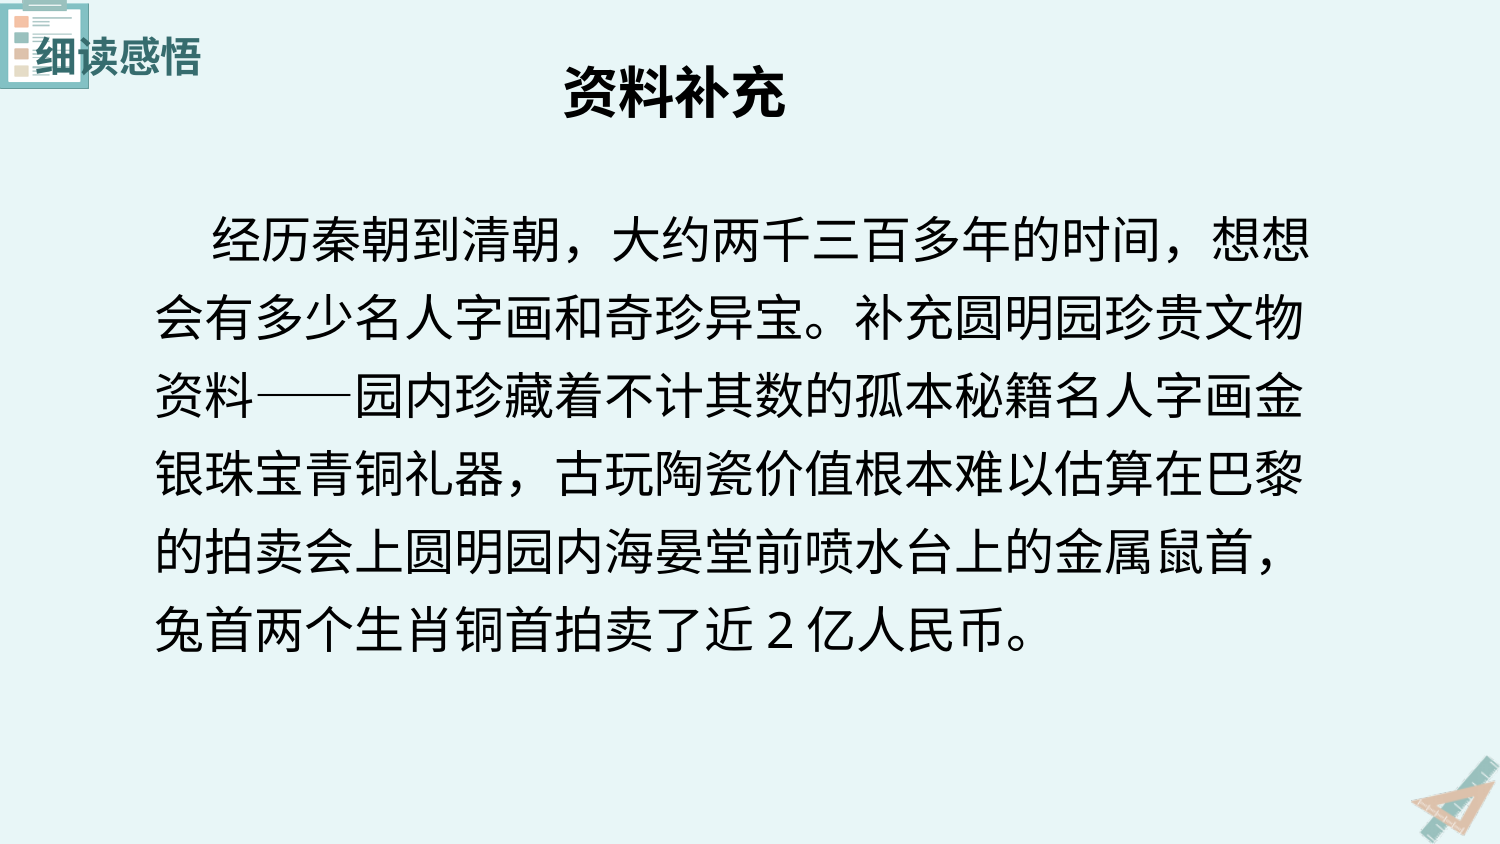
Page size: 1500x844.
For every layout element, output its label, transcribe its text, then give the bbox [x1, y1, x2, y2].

text_box 资料补充 [550, 51, 799, 131]
text_box 经历秦朝到清朝，大约两千三百多年的时间，想想会有多少名人字画和奇珍异宝。补充圆明园珍贵文物资料――园内珍藏着不计其数的孤本秘籍名人字画金银珠宝青铜礼器，古玩陶瓷价值根本难以估算在巴黎的拍卖会上圆明园内海晏堂前喷水台上的金属鼠首，兔首两个生肖铜首拍卖了近2亿人民币。 [142, 185, 1358, 665]
text_box 细读感悟 [89, 25, 261, 87]
picture [1411, 755, 1500, 844]
picture [0, 0, 89, 89]
